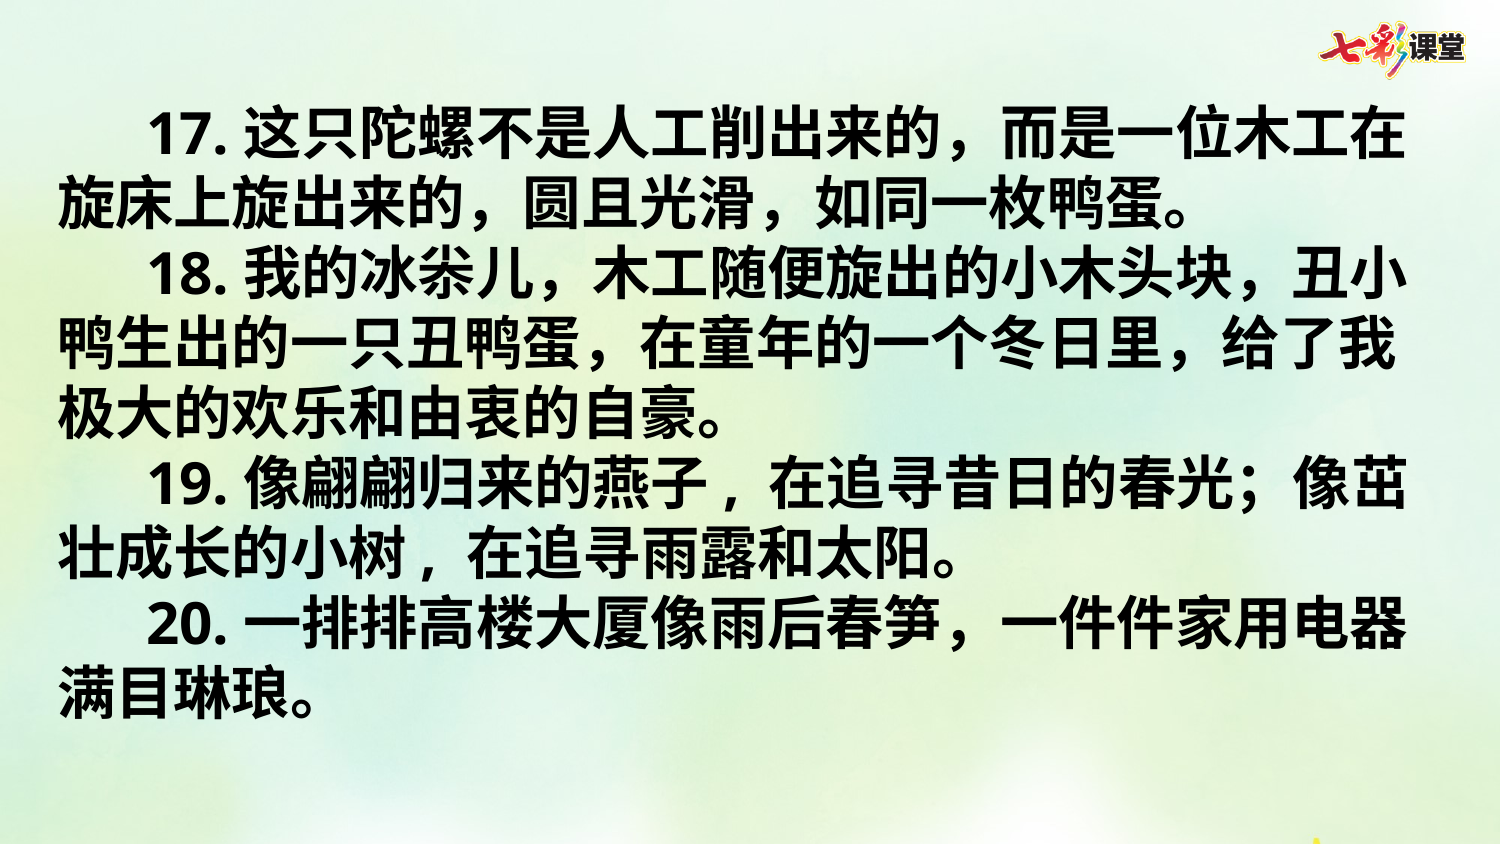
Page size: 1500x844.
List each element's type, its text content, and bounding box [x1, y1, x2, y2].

text_box 17.这只陀螺不是人工削出来的，而是一位木工在旋床上旋出来的，圆且光滑，如同一枚鸭蛋。 18.我的冰尜儿，木工随便旋出的小木头块，丑小鸭生出的一只丑鸭蛋，在童年的一个冬日里，给了我极大的欢乐和由衷的自豪。 19.像翩翩归来的燕子, 在追寻昔日的春光；像茁壮成长的小树, 在追寻雨露和太阳。 20.一排排高楼大厦像雨后春笋，一件件家用电器满目琳琅。 [42, 88, 1459, 734]
picture [0, 0, 1500, 844]
